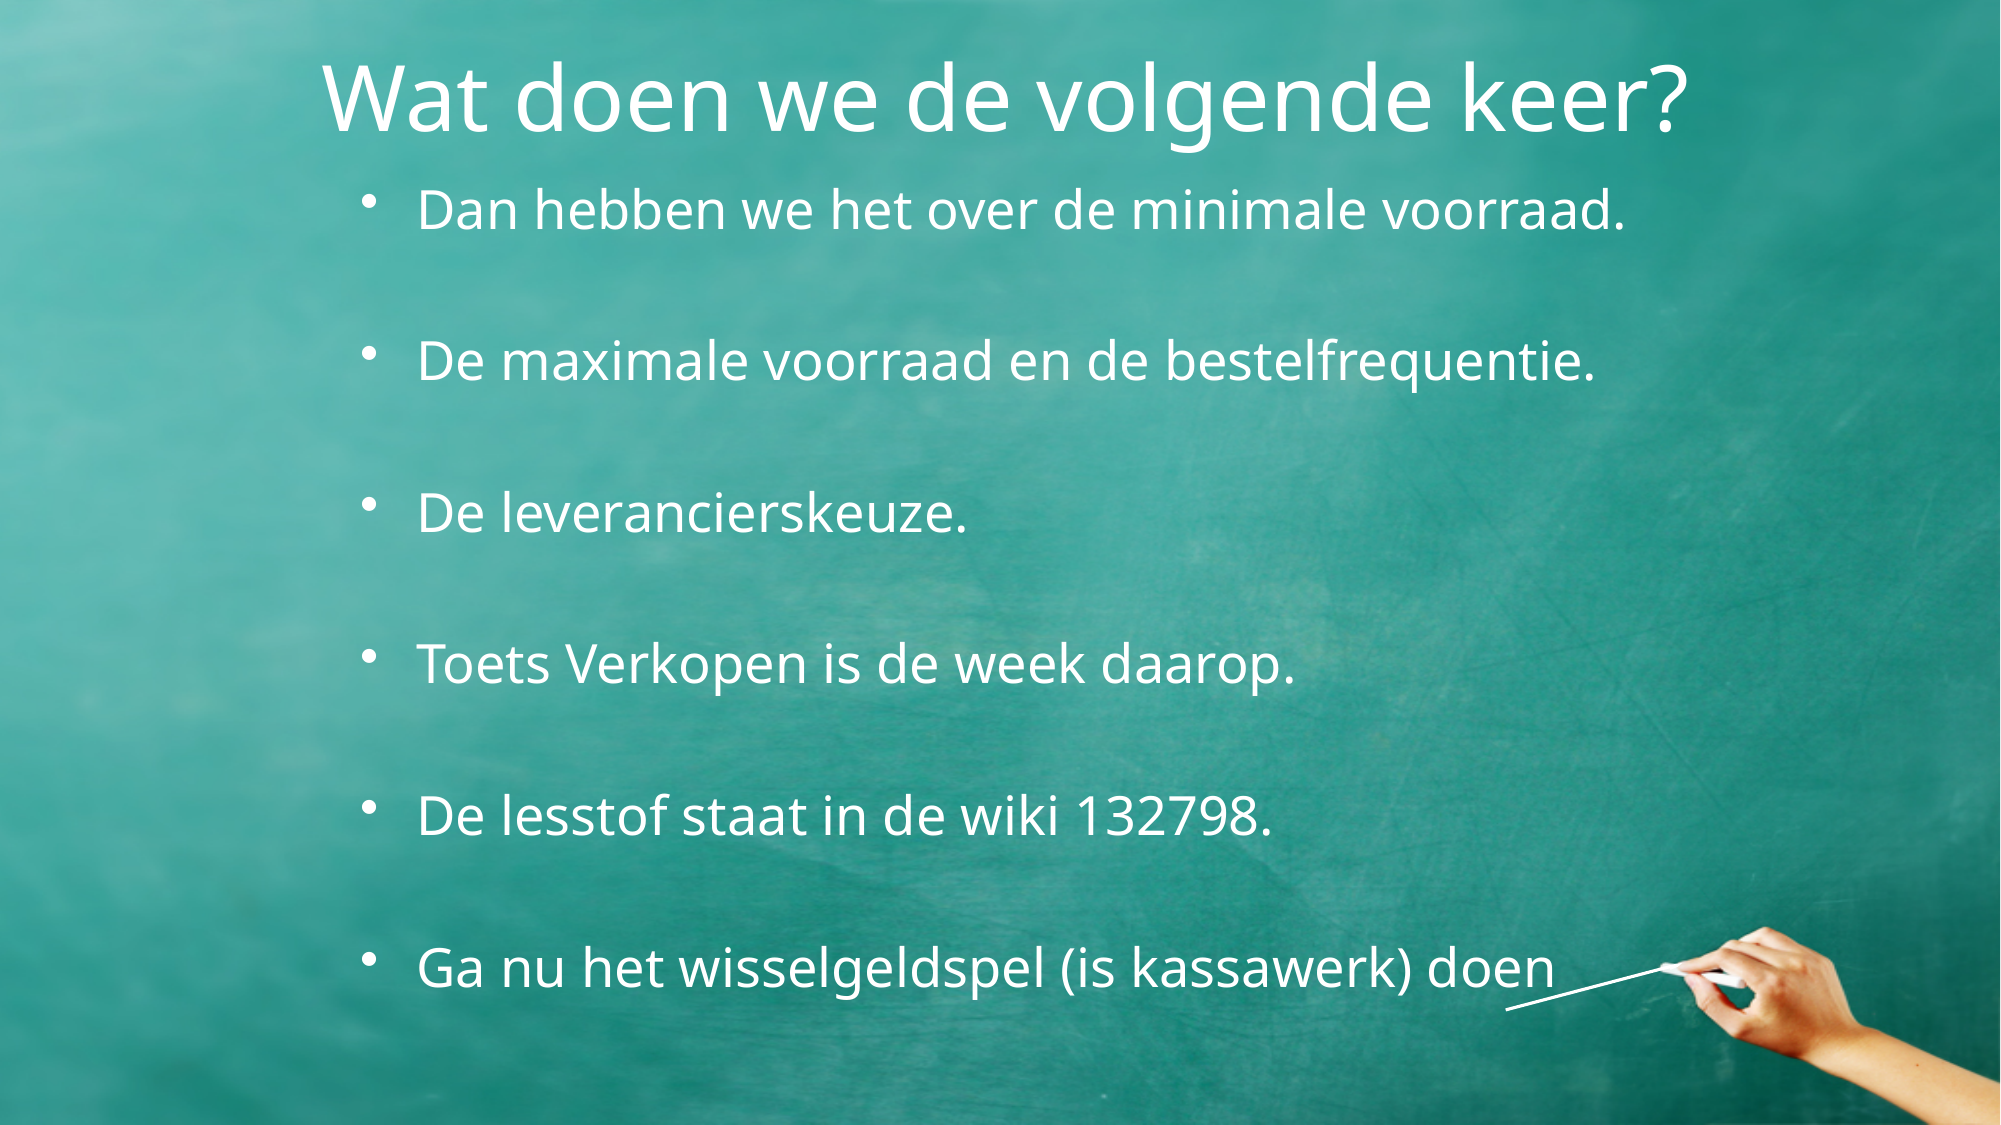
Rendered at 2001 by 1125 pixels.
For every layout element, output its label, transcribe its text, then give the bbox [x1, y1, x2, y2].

title Wat doen we de volgende keer? [52, 35, 1961, 154]
list Dan hebben we het over de minimale voorraad. De maximale voorraad en de bestelfrequentie. De leverancierskeuze. Toets Verkopen is de week daarop. De lesstof staat in de wiki 132798. Ga nu het wisselgeldspel (is kassawerk) doen [345, 167, 1946, 868]
picture [0, 0, 2001, 1125]
text_box [1505, 962, 1683, 1012]
